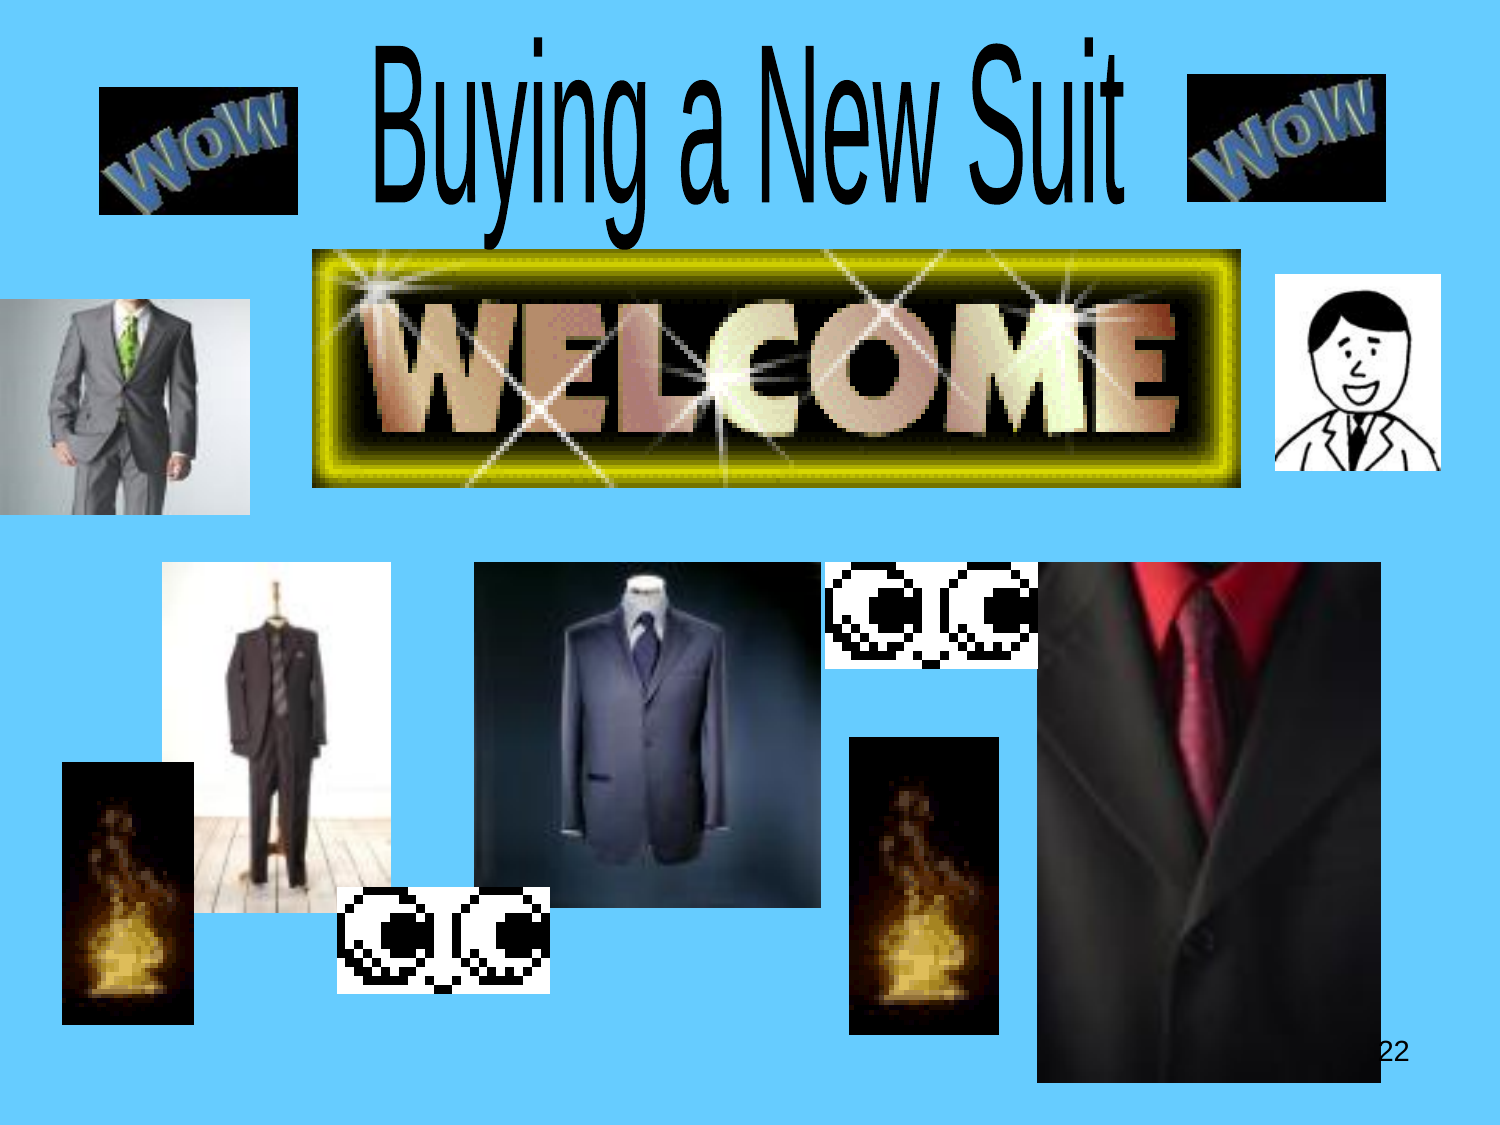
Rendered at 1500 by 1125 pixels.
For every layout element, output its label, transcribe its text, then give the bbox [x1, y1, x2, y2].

picture [99, 87, 299, 215]
slide_number 22 [1074, 1024, 1425, 1103]
picture [312, 249, 1241, 488]
picture [824, 562, 1381, 1084]
picture [1187, 74, 1386, 203]
picture [62, 562, 821, 1026]
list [0, 299, 251, 515]
picture [1274, 274, 1441, 471]
picture [849, 737, 999, 1035]
